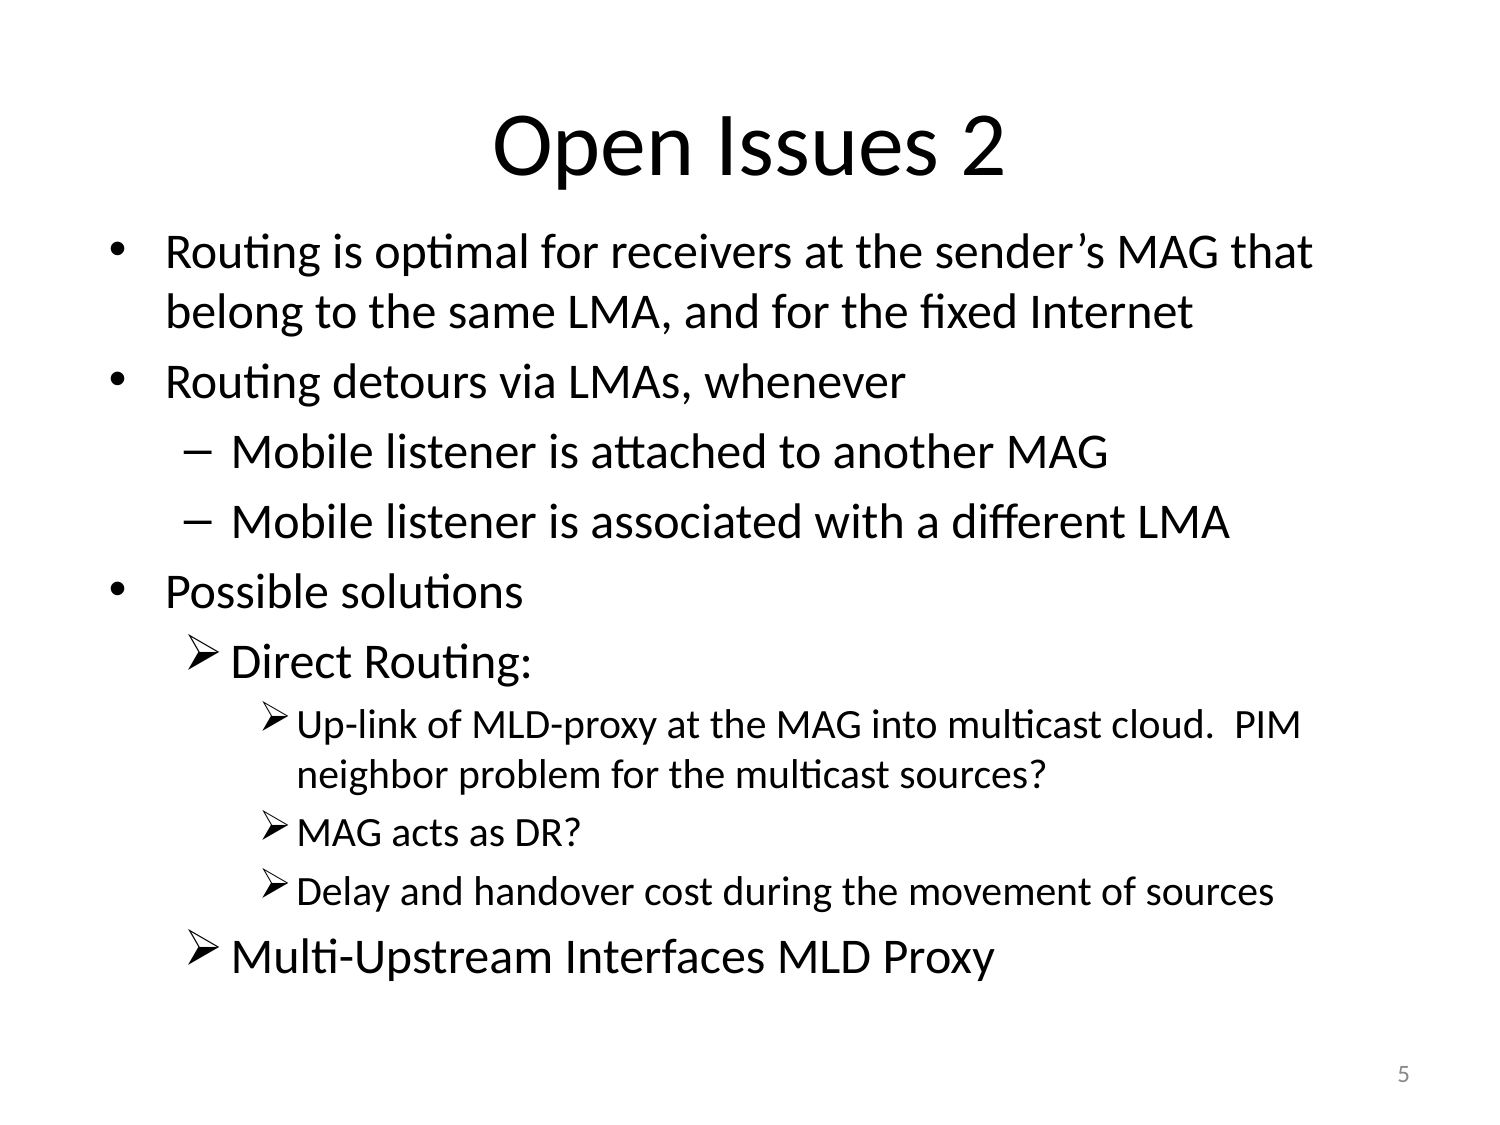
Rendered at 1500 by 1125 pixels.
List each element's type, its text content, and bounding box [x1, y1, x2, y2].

list Routing is optimal for receivers at the sender’s MAG that belong to the same LMA, and for the fixed Internet Routing detours via LMAs, whenever Mobile listener is attached to another MAG Mobile listener is associated with a different LMA Possible solutions Direct Routing: Up-link of MLD-proxy at the MAG into multicast cloud. PIM neighbor problem for the multicast sources? MAG acts as DR? Delay and handover cost during the movement of sources Multi-Upstream Interfaces MLD Proxy [93, 210, 1453, 1102]
slide_number 5 [1074, 1042, 1425, 1103]
title Open Issues 2 [74, 44, 1426, 233]
